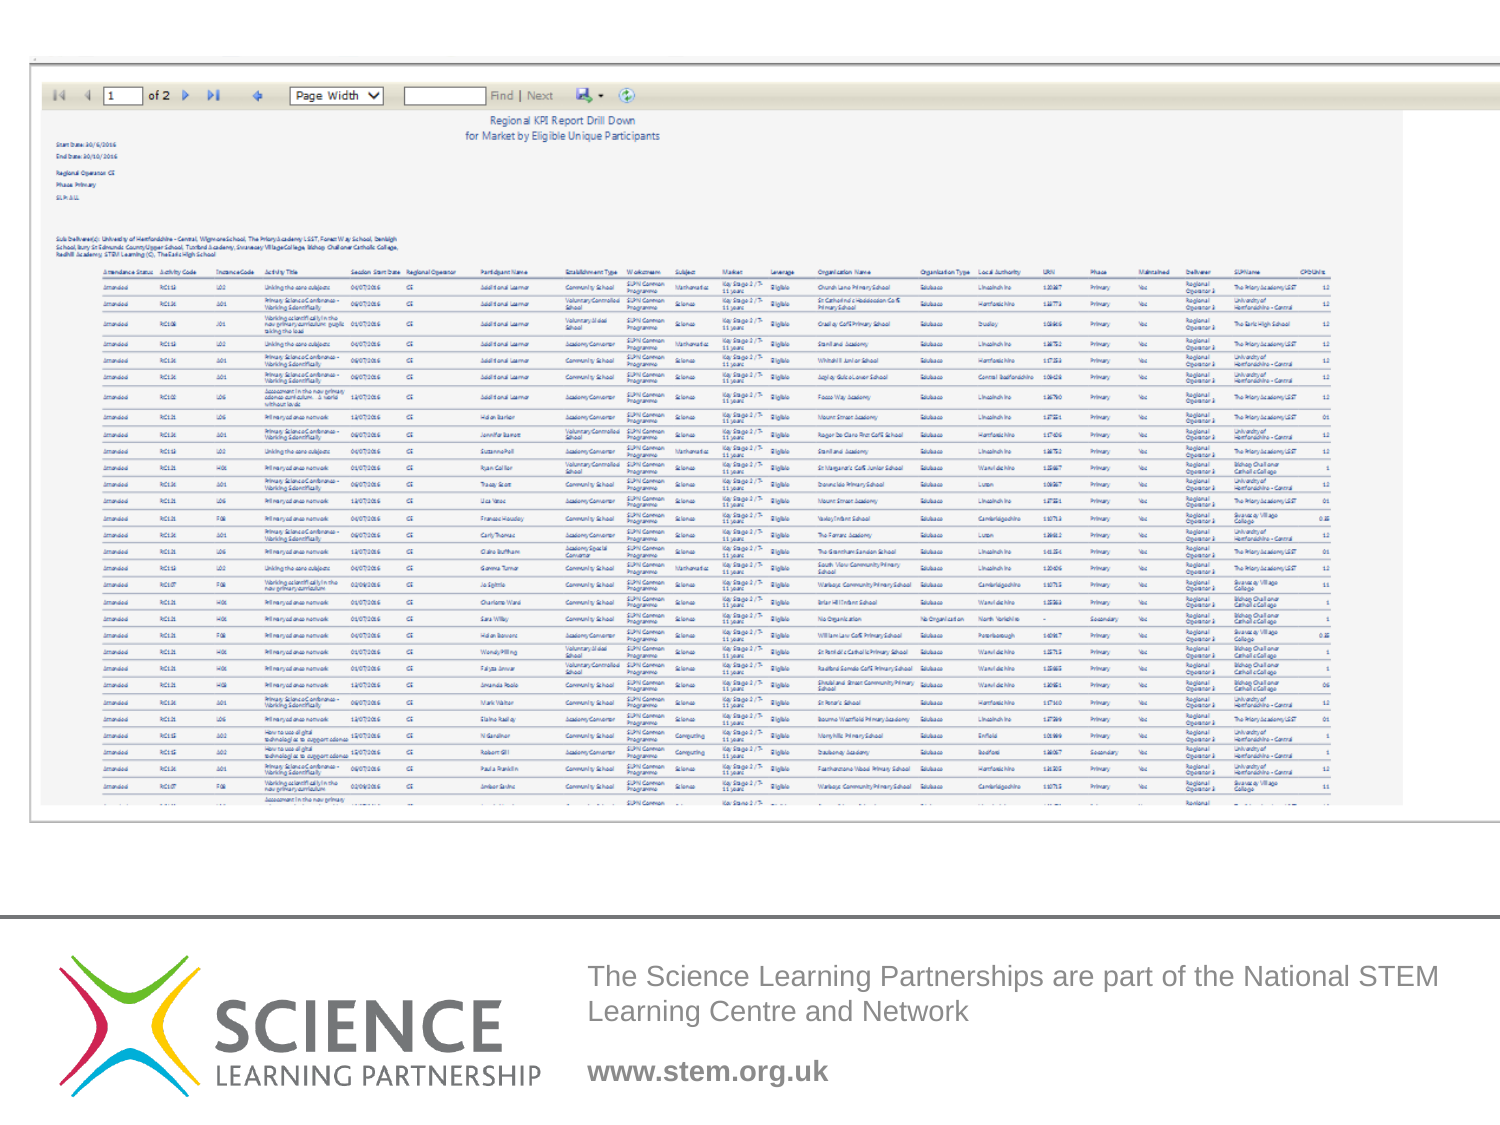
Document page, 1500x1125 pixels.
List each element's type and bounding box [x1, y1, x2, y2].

picture [29, 55, 1500, 823]
picture [41, 938, 557, 1114]
